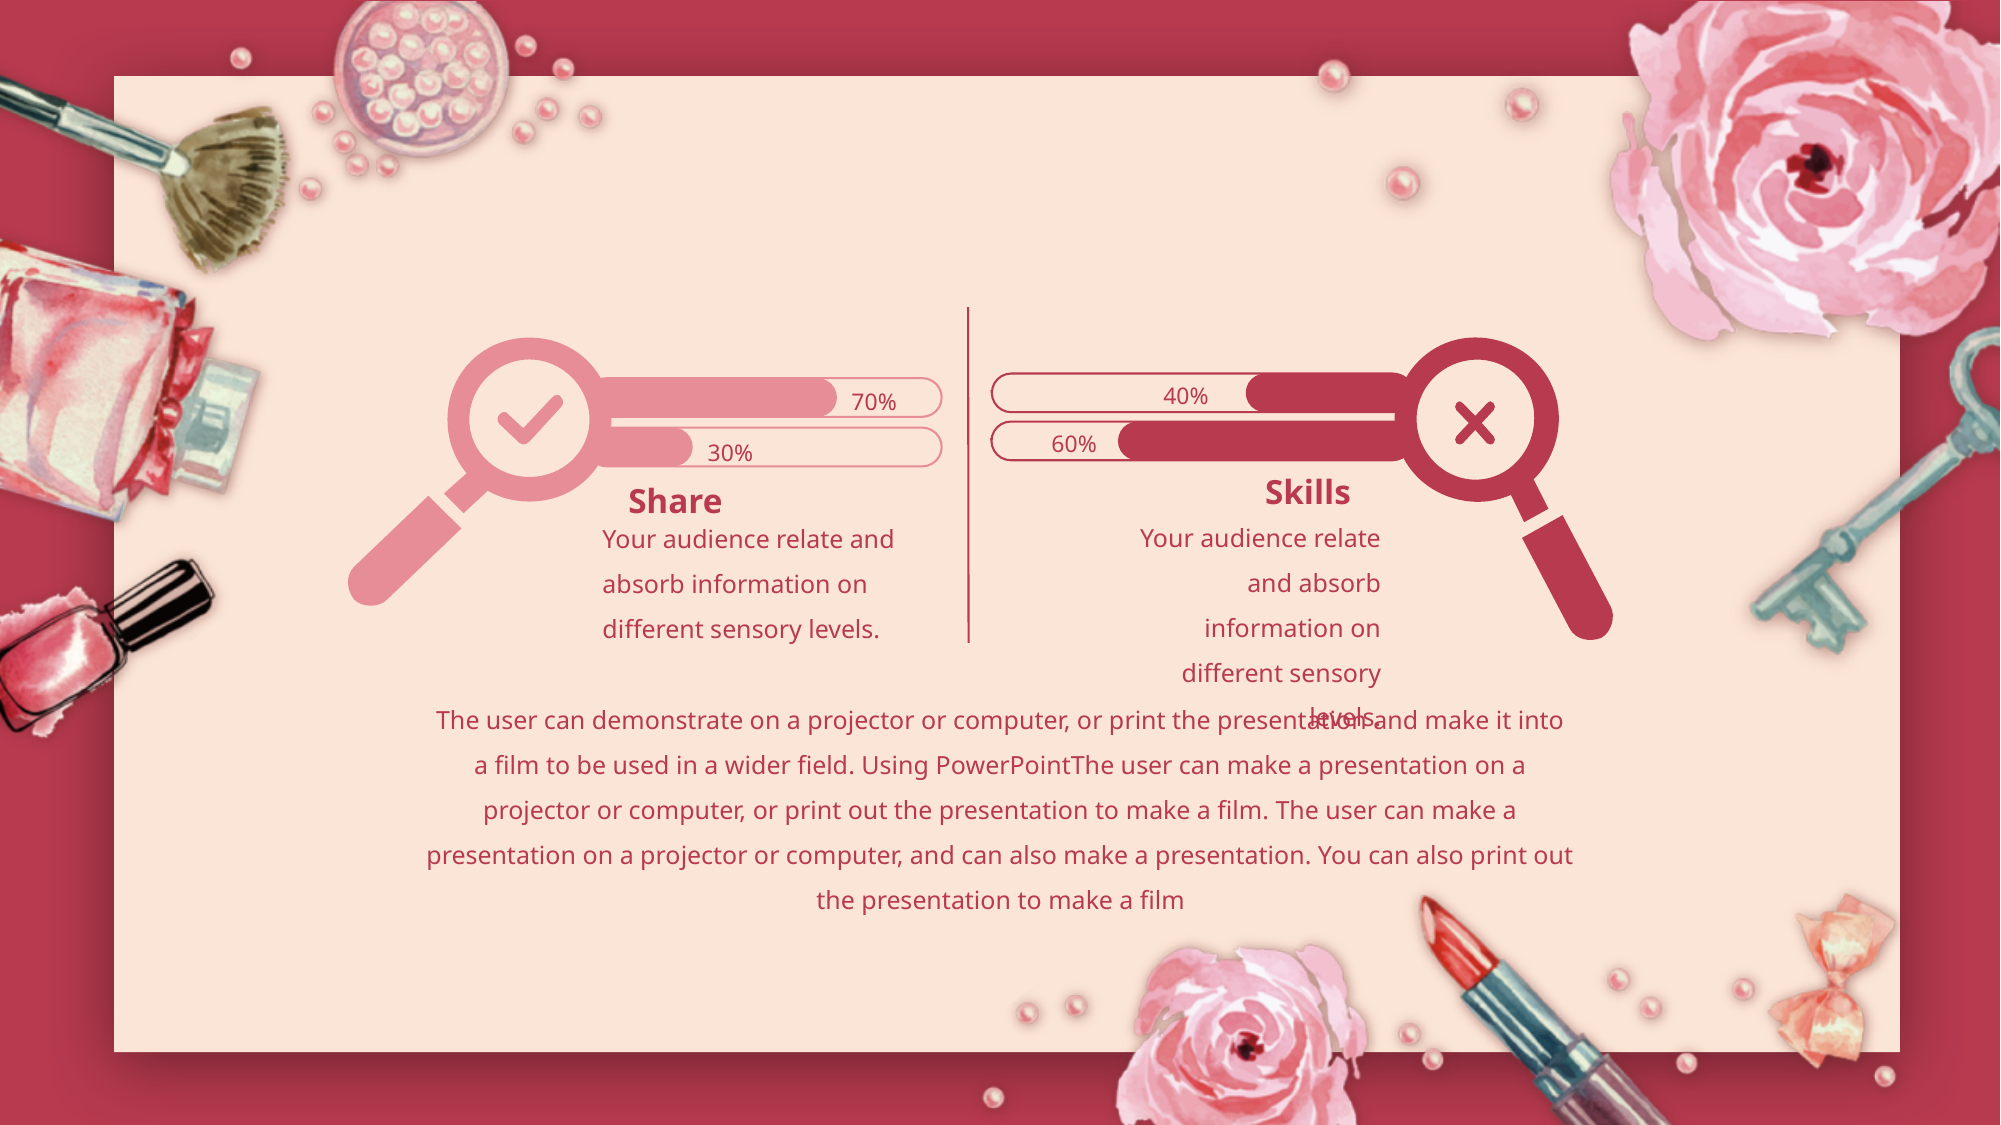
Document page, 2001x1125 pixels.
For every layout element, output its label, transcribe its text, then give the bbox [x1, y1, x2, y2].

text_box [991, 368, 1380, 416]
text_box Your audience relate and absorb information on different sensory levels. [1097, 500, 1396, 682]
text_box Skills [1250, 466, 1366, 519]
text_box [1380, 348, 1647, 619]
text_box The user can demonstrate on a projector or computer, or print the presentation and make it into a film to be used in a wider field. Using PowerPointThe user can make a presentation on a projector or computer, or print out the presentation to make a film. The user can make a presentation on a projector or computer, and can also make a presentation. You can also print out the presentation to make a film [411, 682, 1591, 922]
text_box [612, 425, 942, 475]
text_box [612, 374, 942, 424]
text_box Your audience relate and absorb information on different sensory levels. [587, 501, 928, 651]
picture [0, 1, 2000, 1125]
text_box Share [613, 475, 738, 528]
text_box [991, 416, 1380, 466]
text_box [345, 337, 612, 608]
